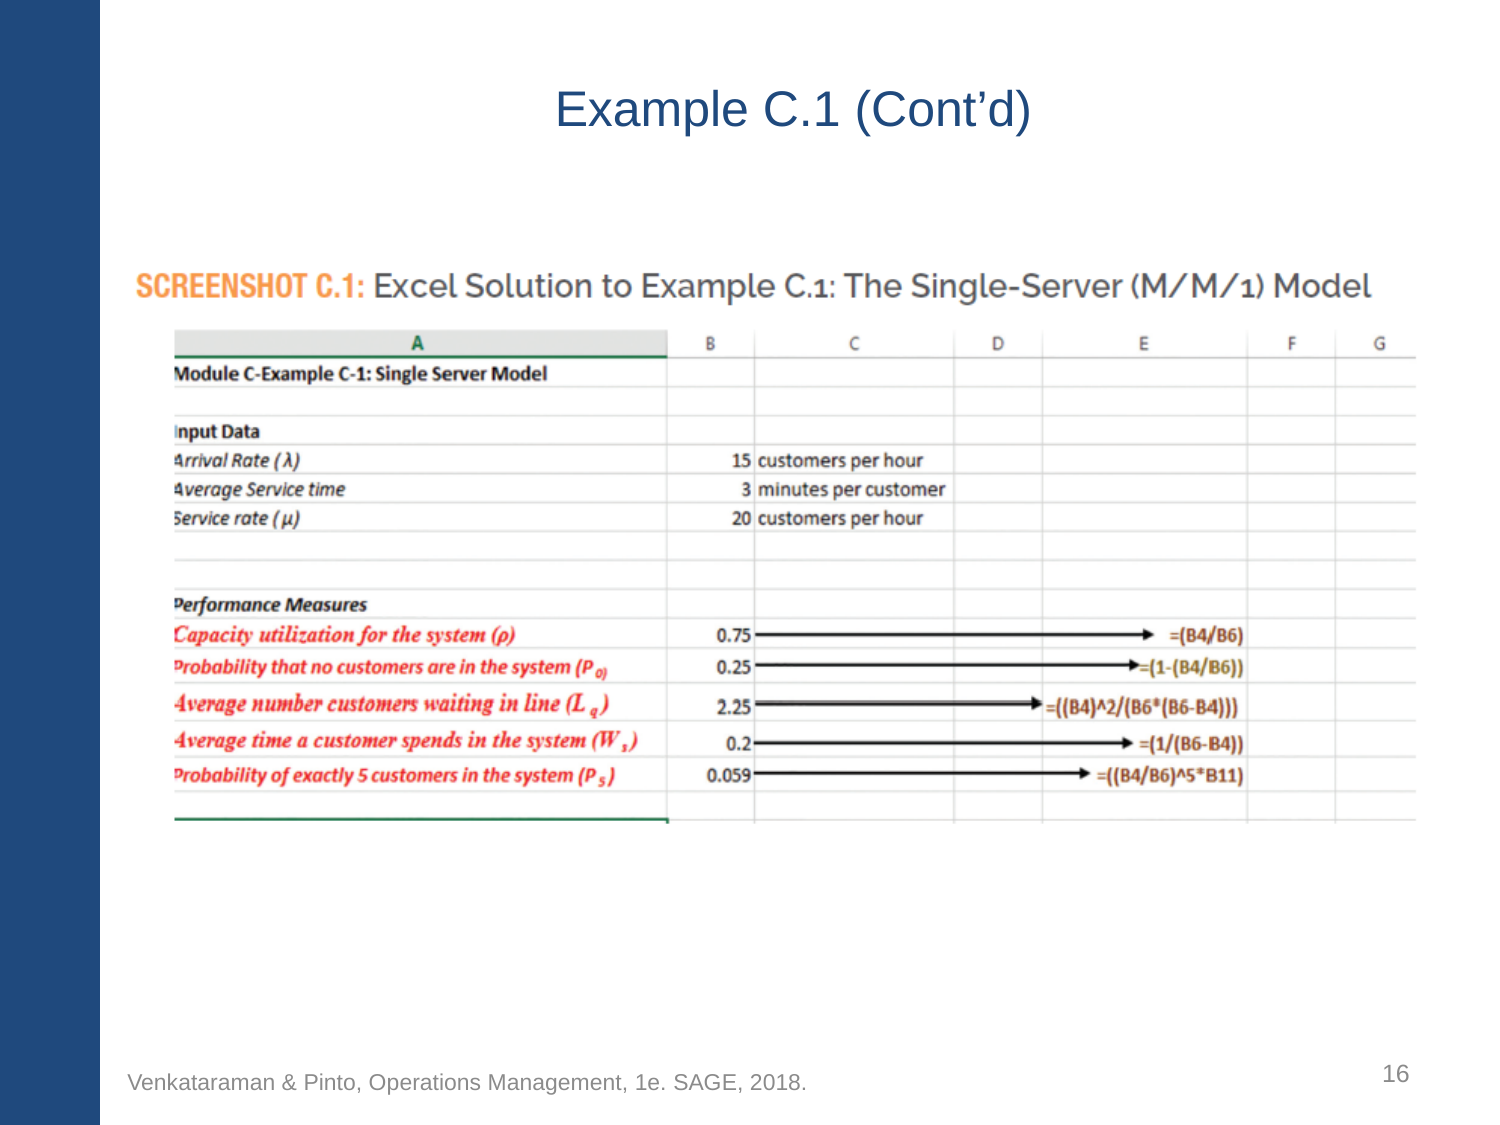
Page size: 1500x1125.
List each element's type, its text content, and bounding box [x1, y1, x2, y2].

picture [124, 249, 1476, 856]
slide_number 16 [1350, 1042, 1425, 1103]
title Example C.1 (Cont’d) [162, 12, 1425, 200]
footer Venkataraman & Pinto, Operations Management, 1e. SAGE, 2018. [112, 1060, 1263, 1121]
